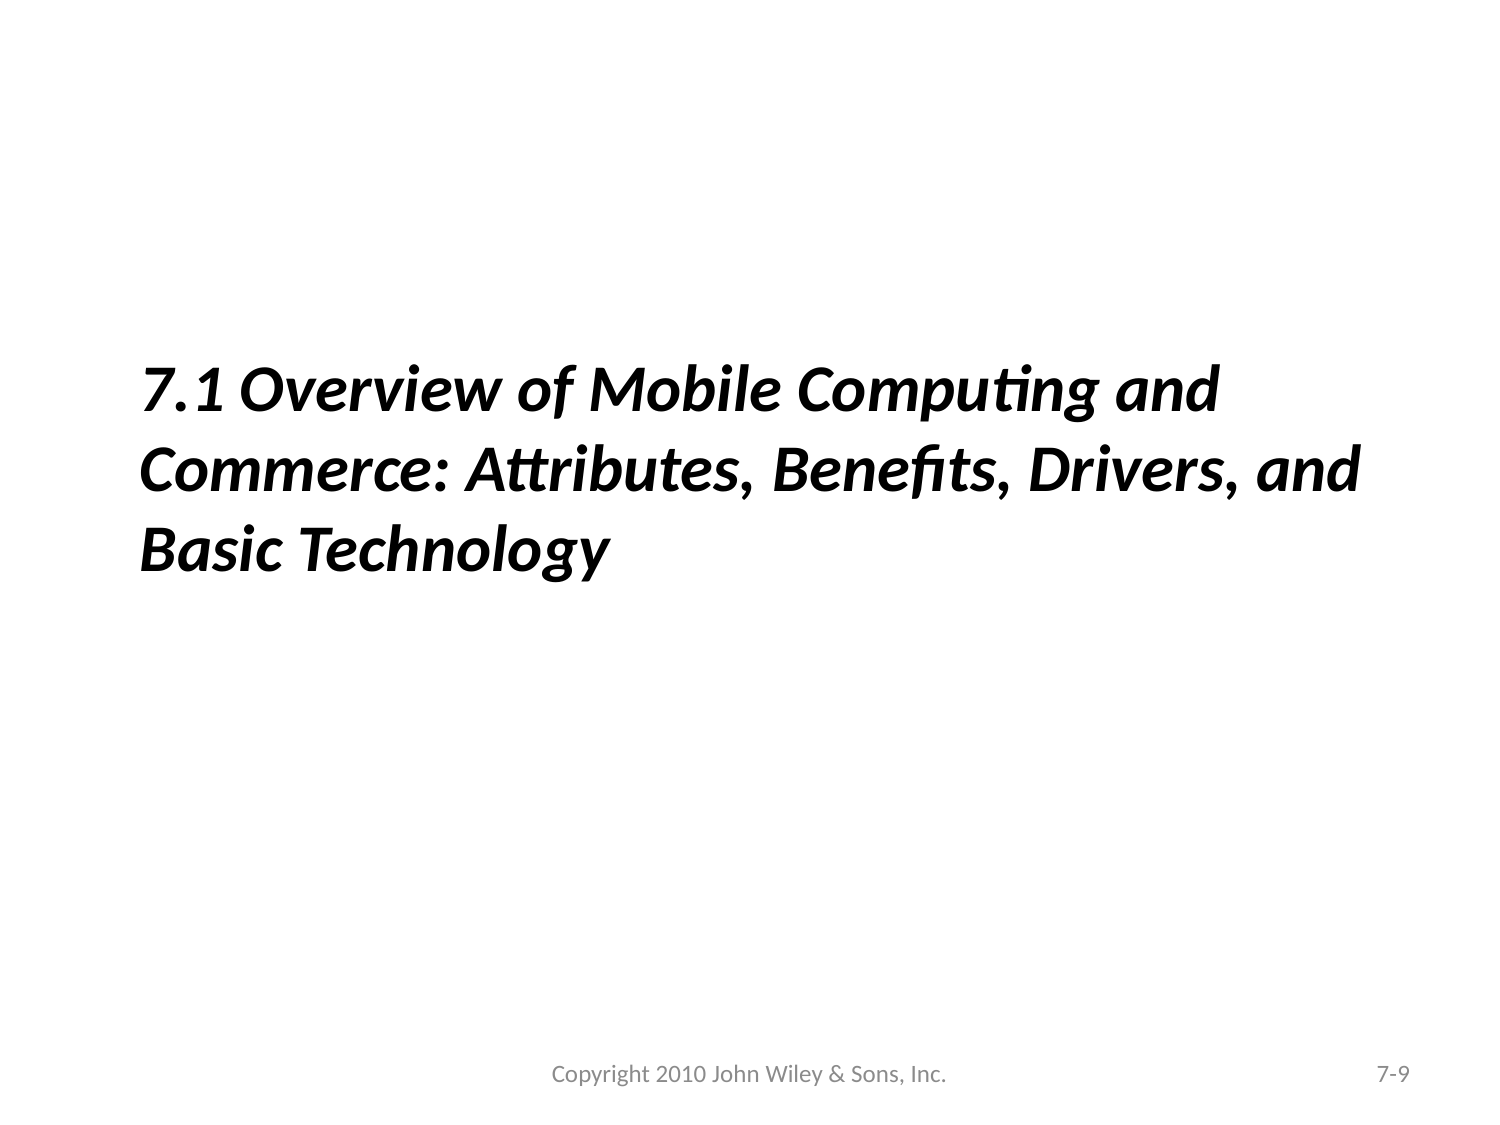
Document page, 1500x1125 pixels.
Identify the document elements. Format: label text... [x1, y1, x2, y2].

footer Copyright 2010 John Wiley & Sons, Inc. [512, 1042, 988, 1103]
text_box 7.1 Overview of Mobile Computing and Commerce: Attributes, Benefits, Drivers, and Basic Technology [125, 337, 1425, 593]
slide_number 7-9 [1074, 1042, 1425, 1103]
